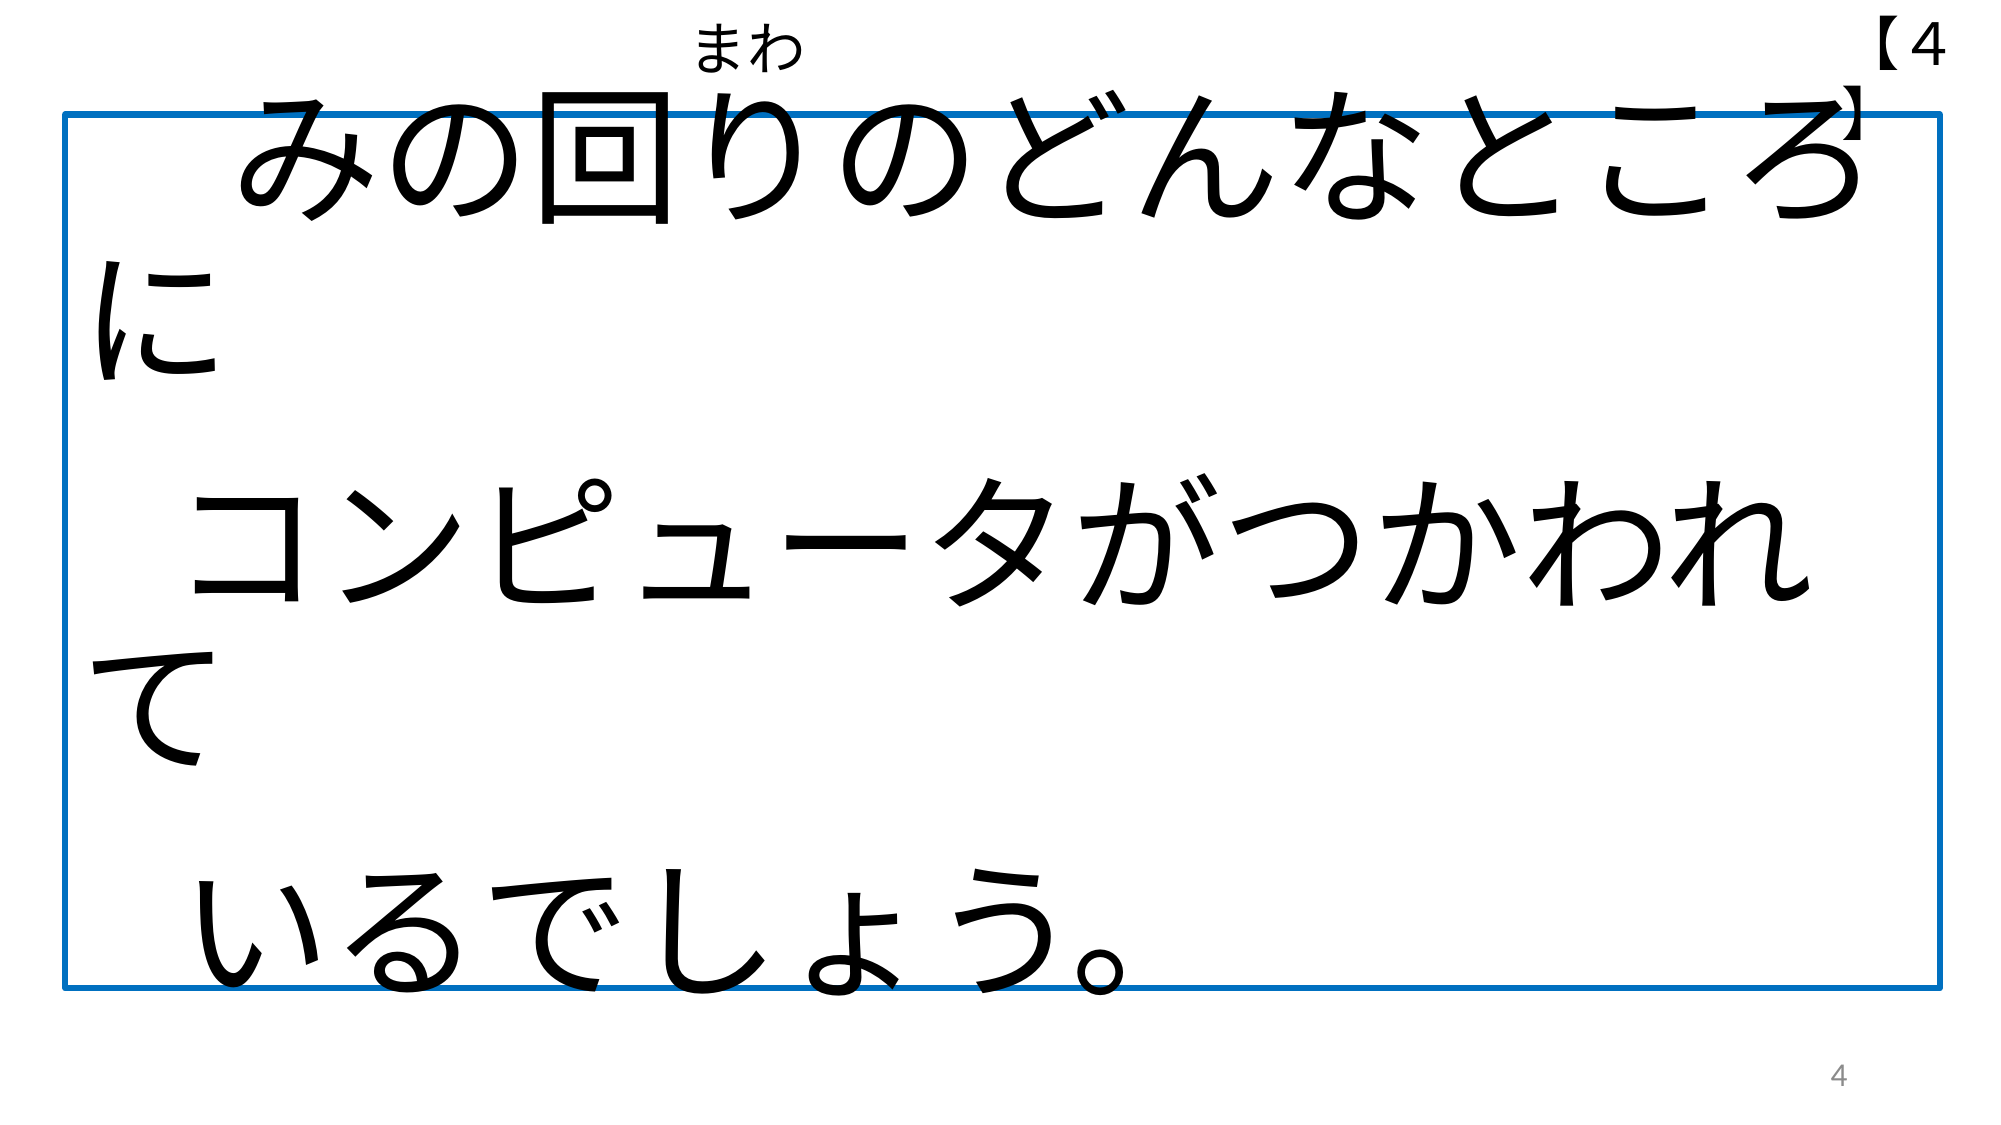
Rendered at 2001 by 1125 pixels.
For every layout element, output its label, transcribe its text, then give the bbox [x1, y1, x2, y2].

text_box 【４】 [1827, 0, 1998, 155]
title まわ みの回りのどんなところに コンピュータがつかわれて いるでしょう。 [65, 114, 1940, 989]
slide_number 4 [1412, 1042, 1863, 1103]
